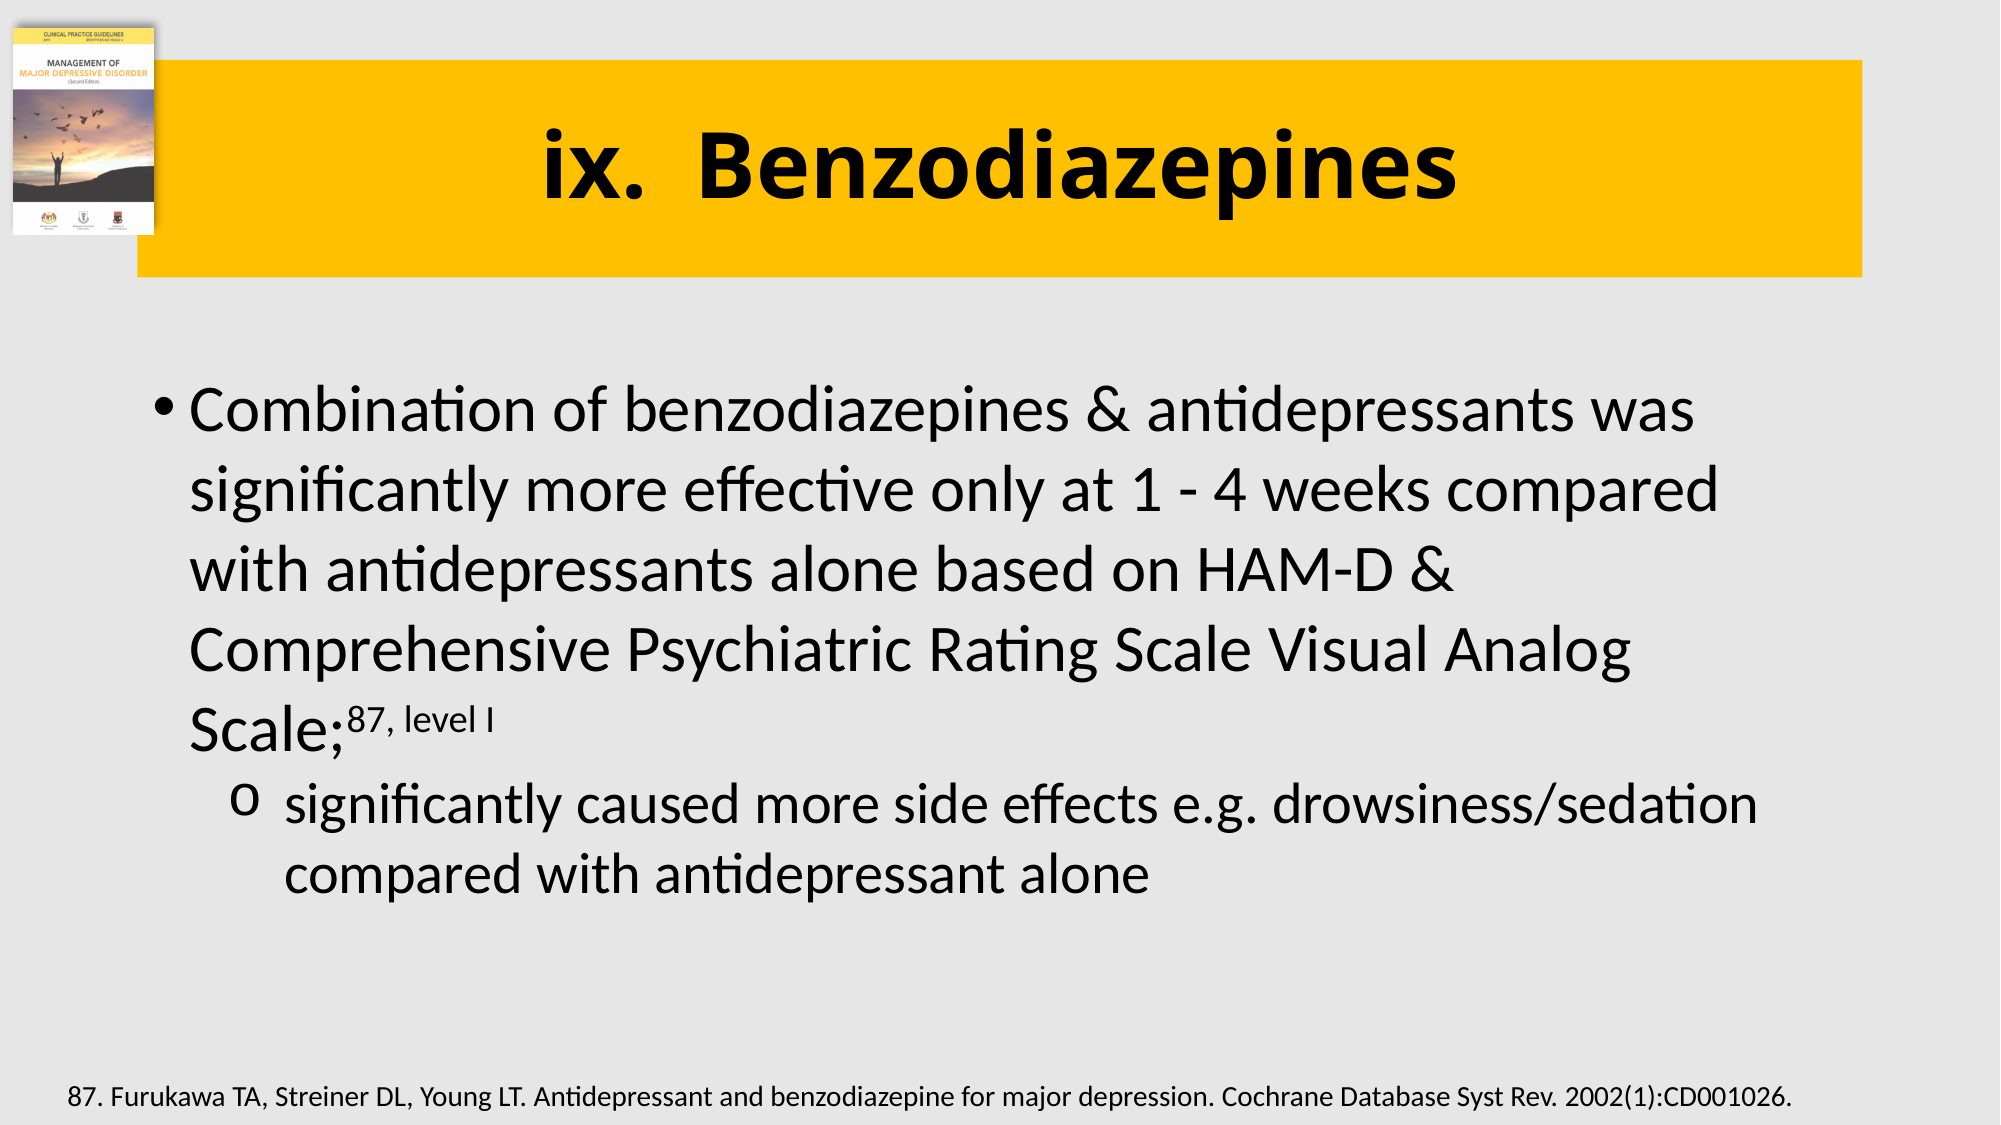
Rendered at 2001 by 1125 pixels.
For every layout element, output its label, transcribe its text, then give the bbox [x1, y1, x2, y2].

list Combination of benzodiazepines & antidepressants was significantly more effective only at 1 - 4 weeks compared with antidepressants alone based on HAM-D & Comprehensive Psychiatric Rating Scale Visual Analog Scale;87, level I significantly caused more side effects e.g. drowsiness/sedation compared with antidepressant alone [137, 277, 1863, 1053]
title ix. Benzodiazepines [137, 59, 1863, 277]
text_box 87. Furukawa TA, Streiner DL, Young LT. Antidepressant and benzodiazepine for major depression. Cochrane Database Syst Rev. 2002(1):CD001026. [52, 1069, 1948, 1120]
picture [13, 28, 154, 235]
